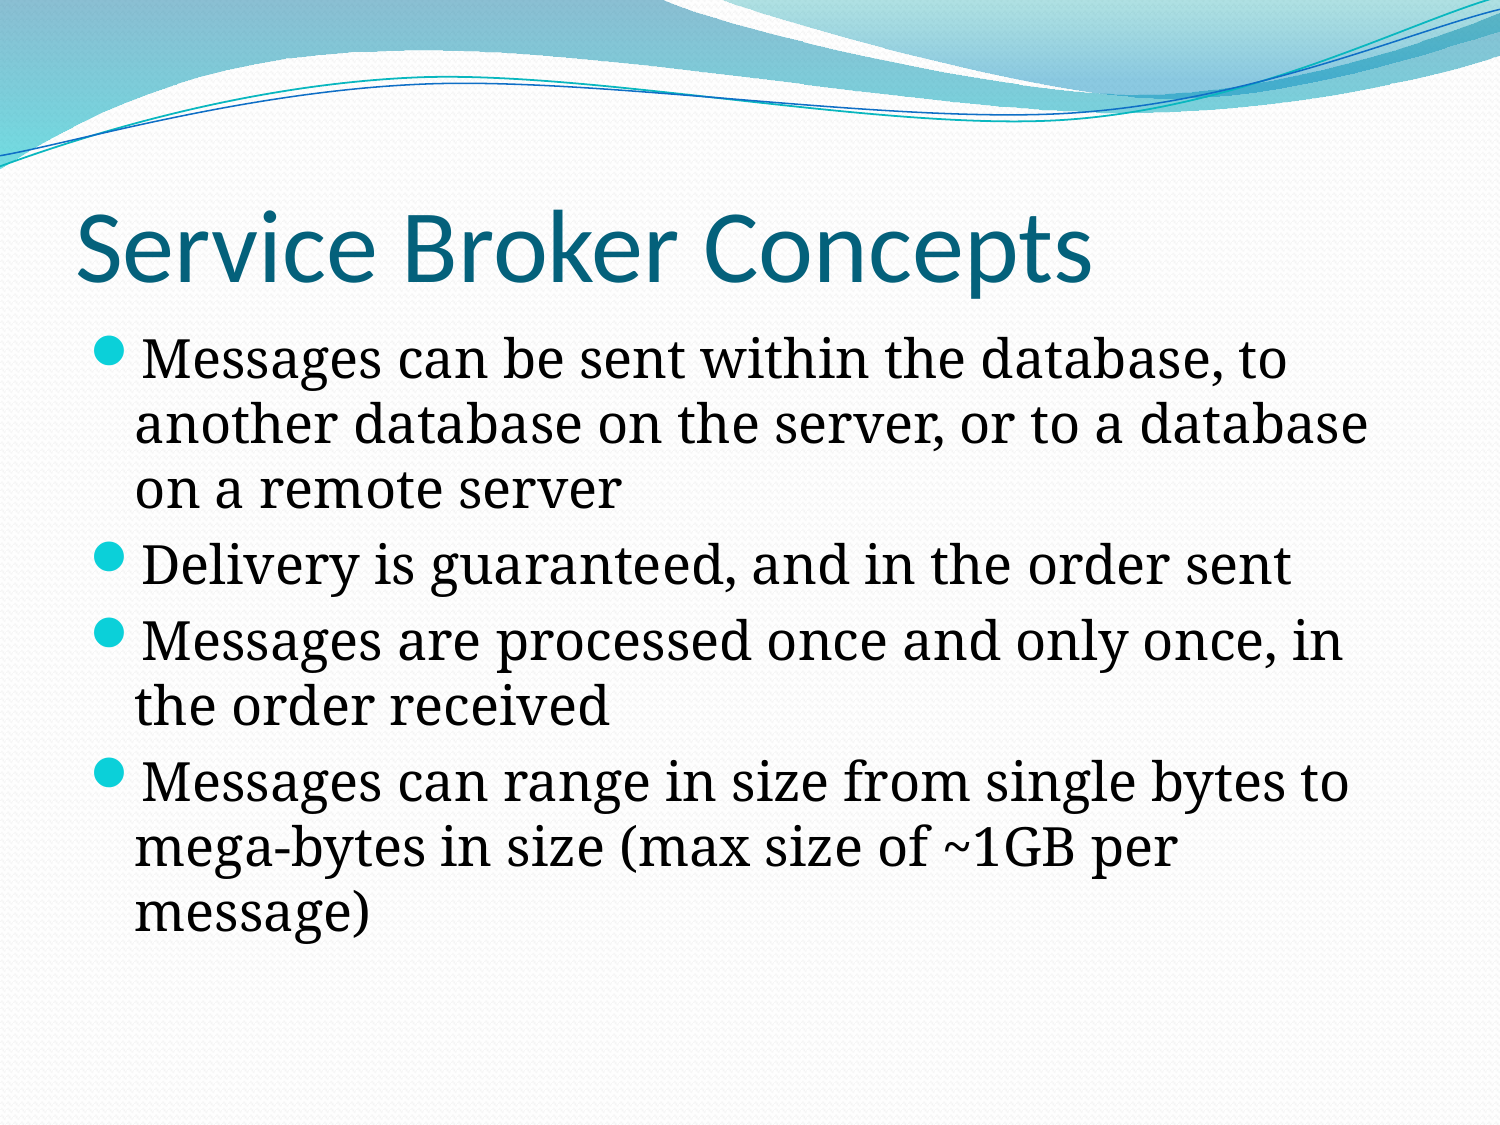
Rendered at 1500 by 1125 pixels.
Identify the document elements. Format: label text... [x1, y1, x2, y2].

list Messages can be sent within the database, to another database on the server, or to a database on a remote server Delivery is guaranteed, and in the order sent Messages are processed once and only once, in the order received Messages can range in size from single bytes to mega-bytes in size (max size of ~1GB per message) [75, 317, 1425, 1038]
title Service Broker Concepts [75, 115, 1425, 303]
